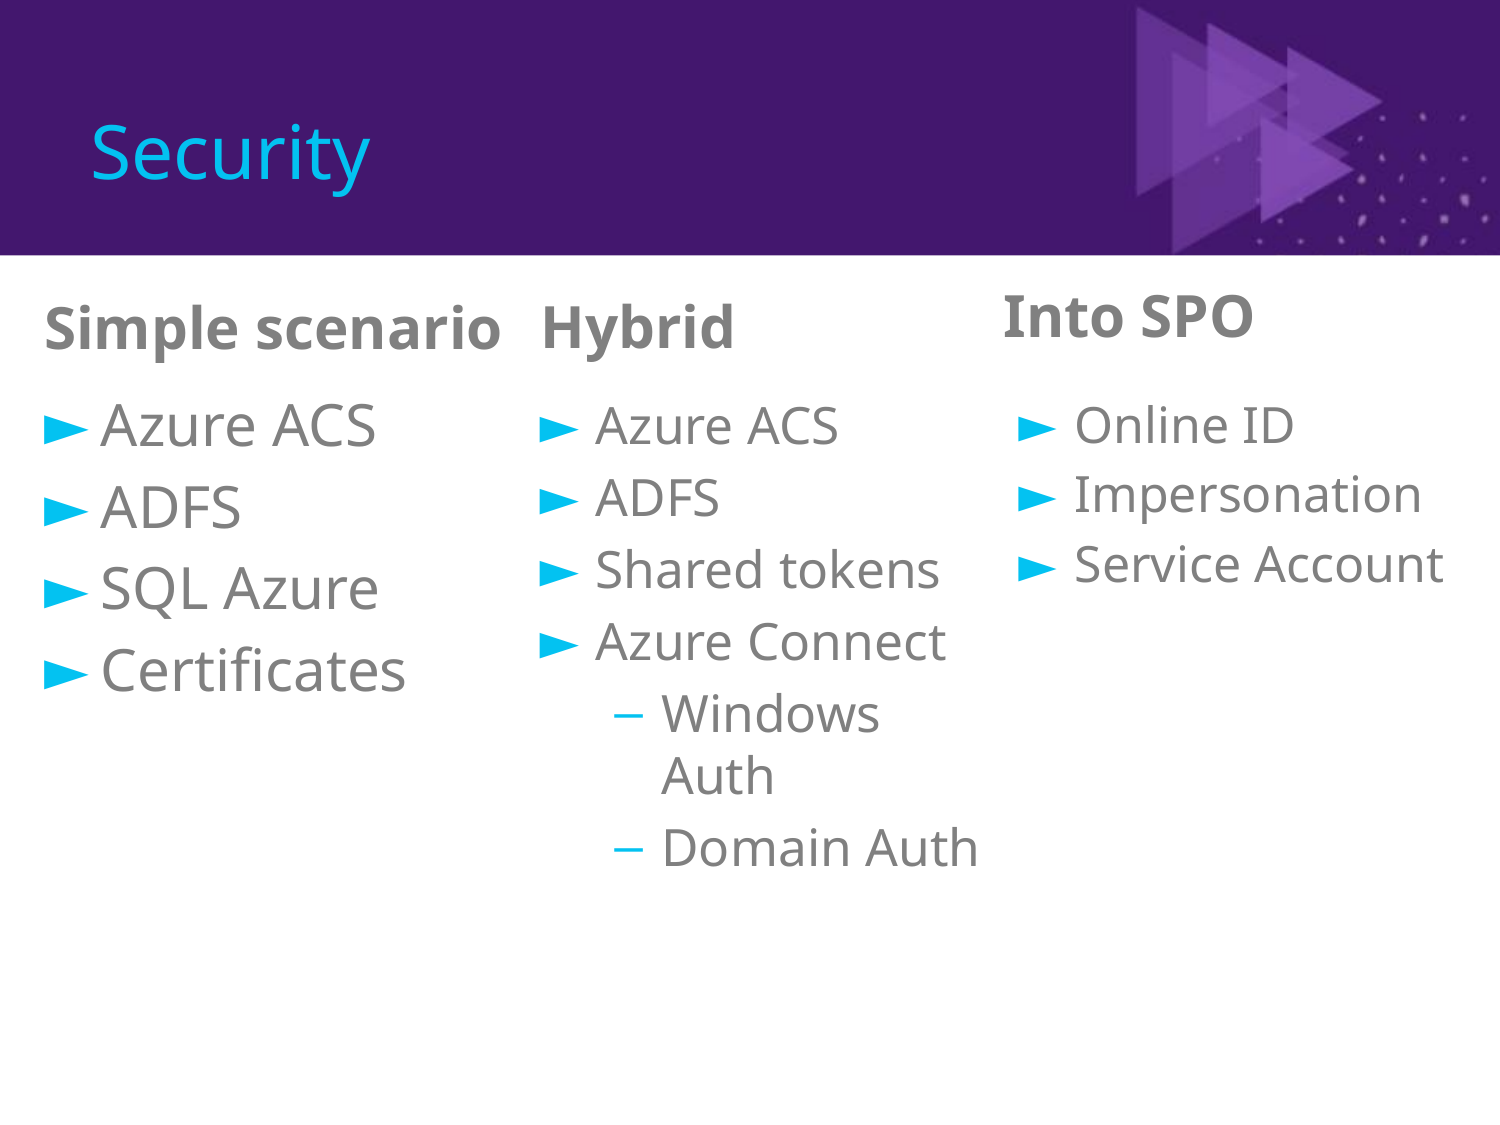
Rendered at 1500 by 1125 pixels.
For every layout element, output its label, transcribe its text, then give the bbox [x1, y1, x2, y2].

title Security [75, 56, 1425, 244]
picture [0, 0, 1500, 255]
text_box Into SPO [1003, 287, 1500, 351]
list Hybrid [525, 282, 889, 340]
list Simple scenario [29, 283, 526, 341]
text_box Online ID Impersonation Service Account [1003, 385, 1483, 916]
list Azure ACS ADFS SQL Azure Certificates [29, 380, 469, 1013]
list Azure ACS ADFS Shared tokens Azure Connect Windows Auth Domain Auth [524, 385, 1003, 916]
